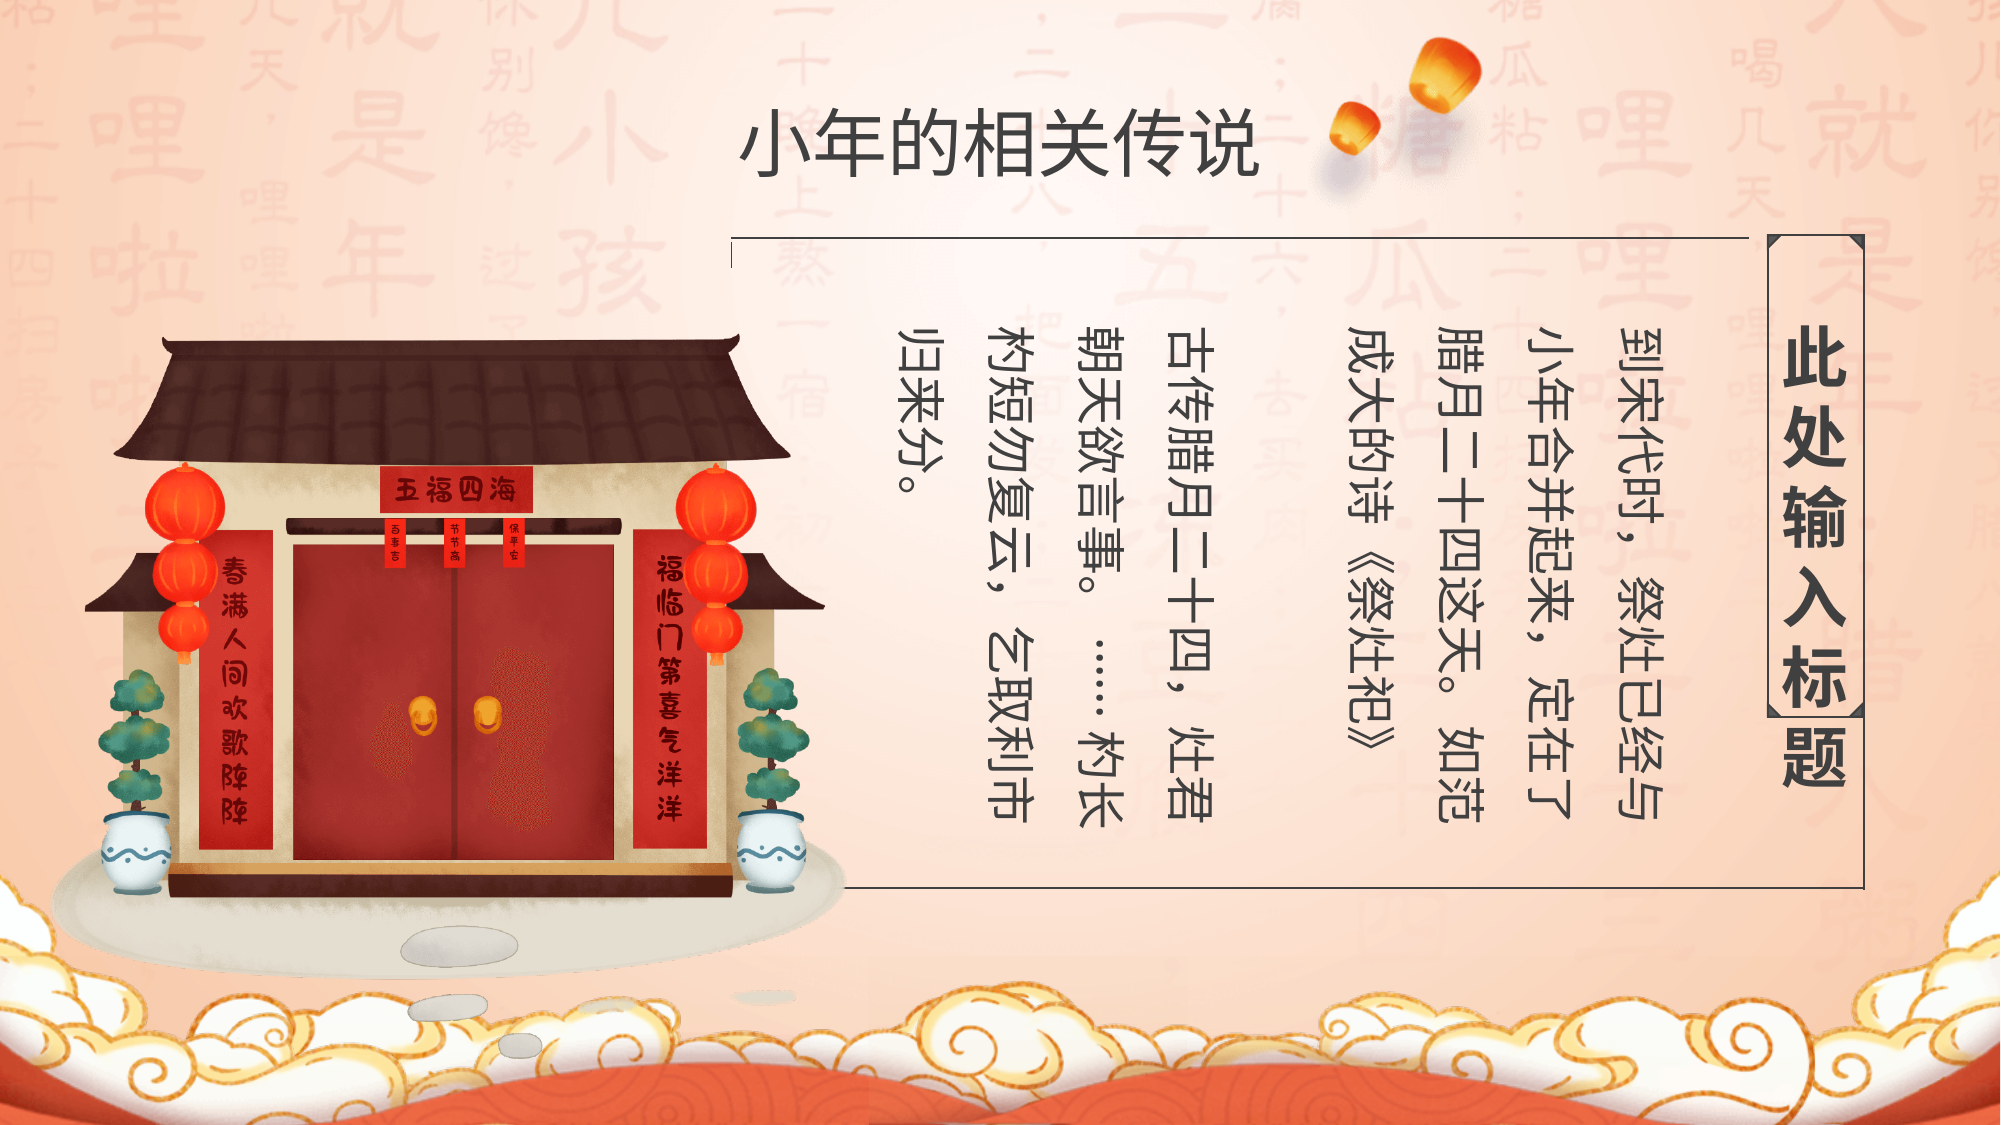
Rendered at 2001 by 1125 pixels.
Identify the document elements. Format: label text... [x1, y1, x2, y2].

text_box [1754, 228, 1875, 729]
text_box 到宋代时，祭灶已经与小年合并起来，定在了腊月二十四这天。如范成大的诗《祭灶祀》 古传腊月二十四，灶君朝天欲言事。······杓长杓短勿复云，乞取利市归来分。 [920, 310, 1710, 846]
picture [0, 0, 2001, 1125]
text_box 小年的相关传说 [706, 89, 1294, 194]
